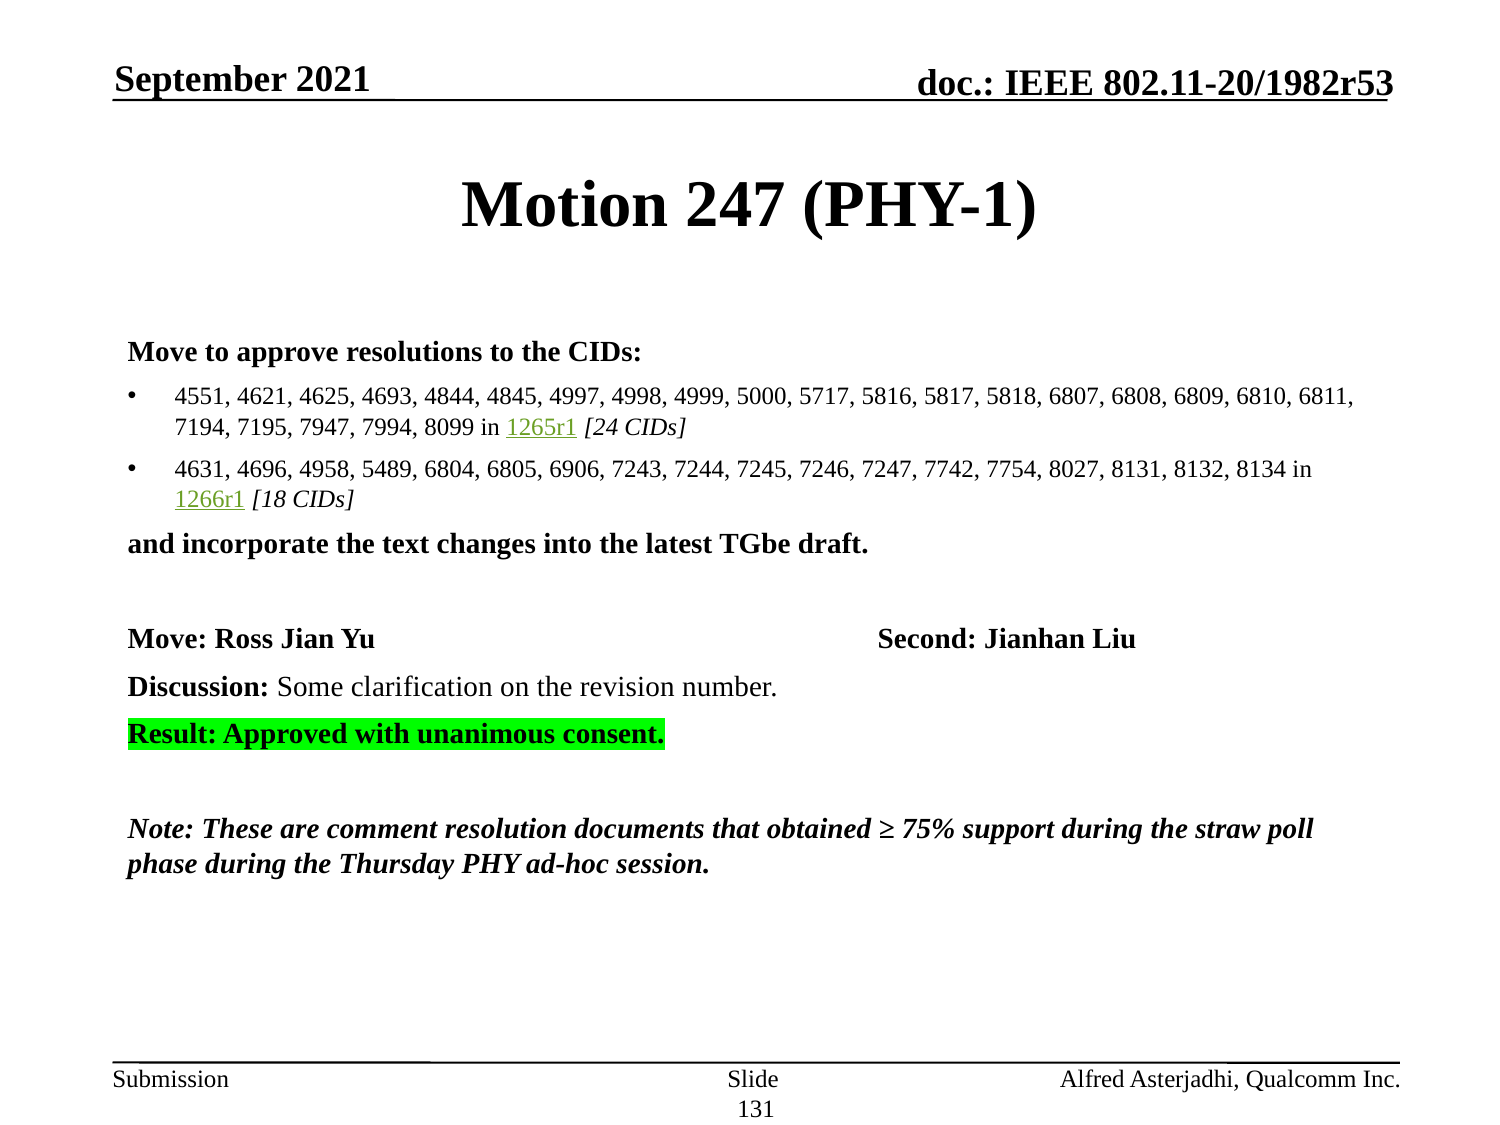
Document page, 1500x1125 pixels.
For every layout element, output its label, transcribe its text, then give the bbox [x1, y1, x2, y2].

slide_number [114, 54, 423, 100]
title Motion 247 (PHY-1) [112, 112, 1388, 288]
slide_number Slide 131 [712, 1061, 800, 1123]
list Move to approve resolutions to the CIDs: 4551, 4621, 4625, 4693, 4844, 4845, 4997, 4998, 4999, 5000, 5717, 5816, 5817, 5818, 6807, 6808, 6809, 6810, 6811, 7194, 7195, 7947, 7994, 8099 in 1265r1 [24 CIDs] 4631, 4696, 4958, 5489, 6804, 6805, 6906, 7243, 7244, 7245, 7246, 7247, 7742, 7754, 8027, 8131, 8132, 8134 in 1266r1 [18 CIDs] and incorporate the text changes into the latest TGbe draft. Move: Ross Jian Yu Second: Jianhan Liu Discussion: Some clarification on the revision number. Result: Approved with unanimous consent. Note: These are comment resolution documents that obtained ≥ 75% support during the straw poll phase during the Thursday PHY ad-hoc session. [112, 324, 1388, 1063]
footer Alfred Asterjadhi, Qualcomm Inc. [878, 1061, 1402, 1093]
